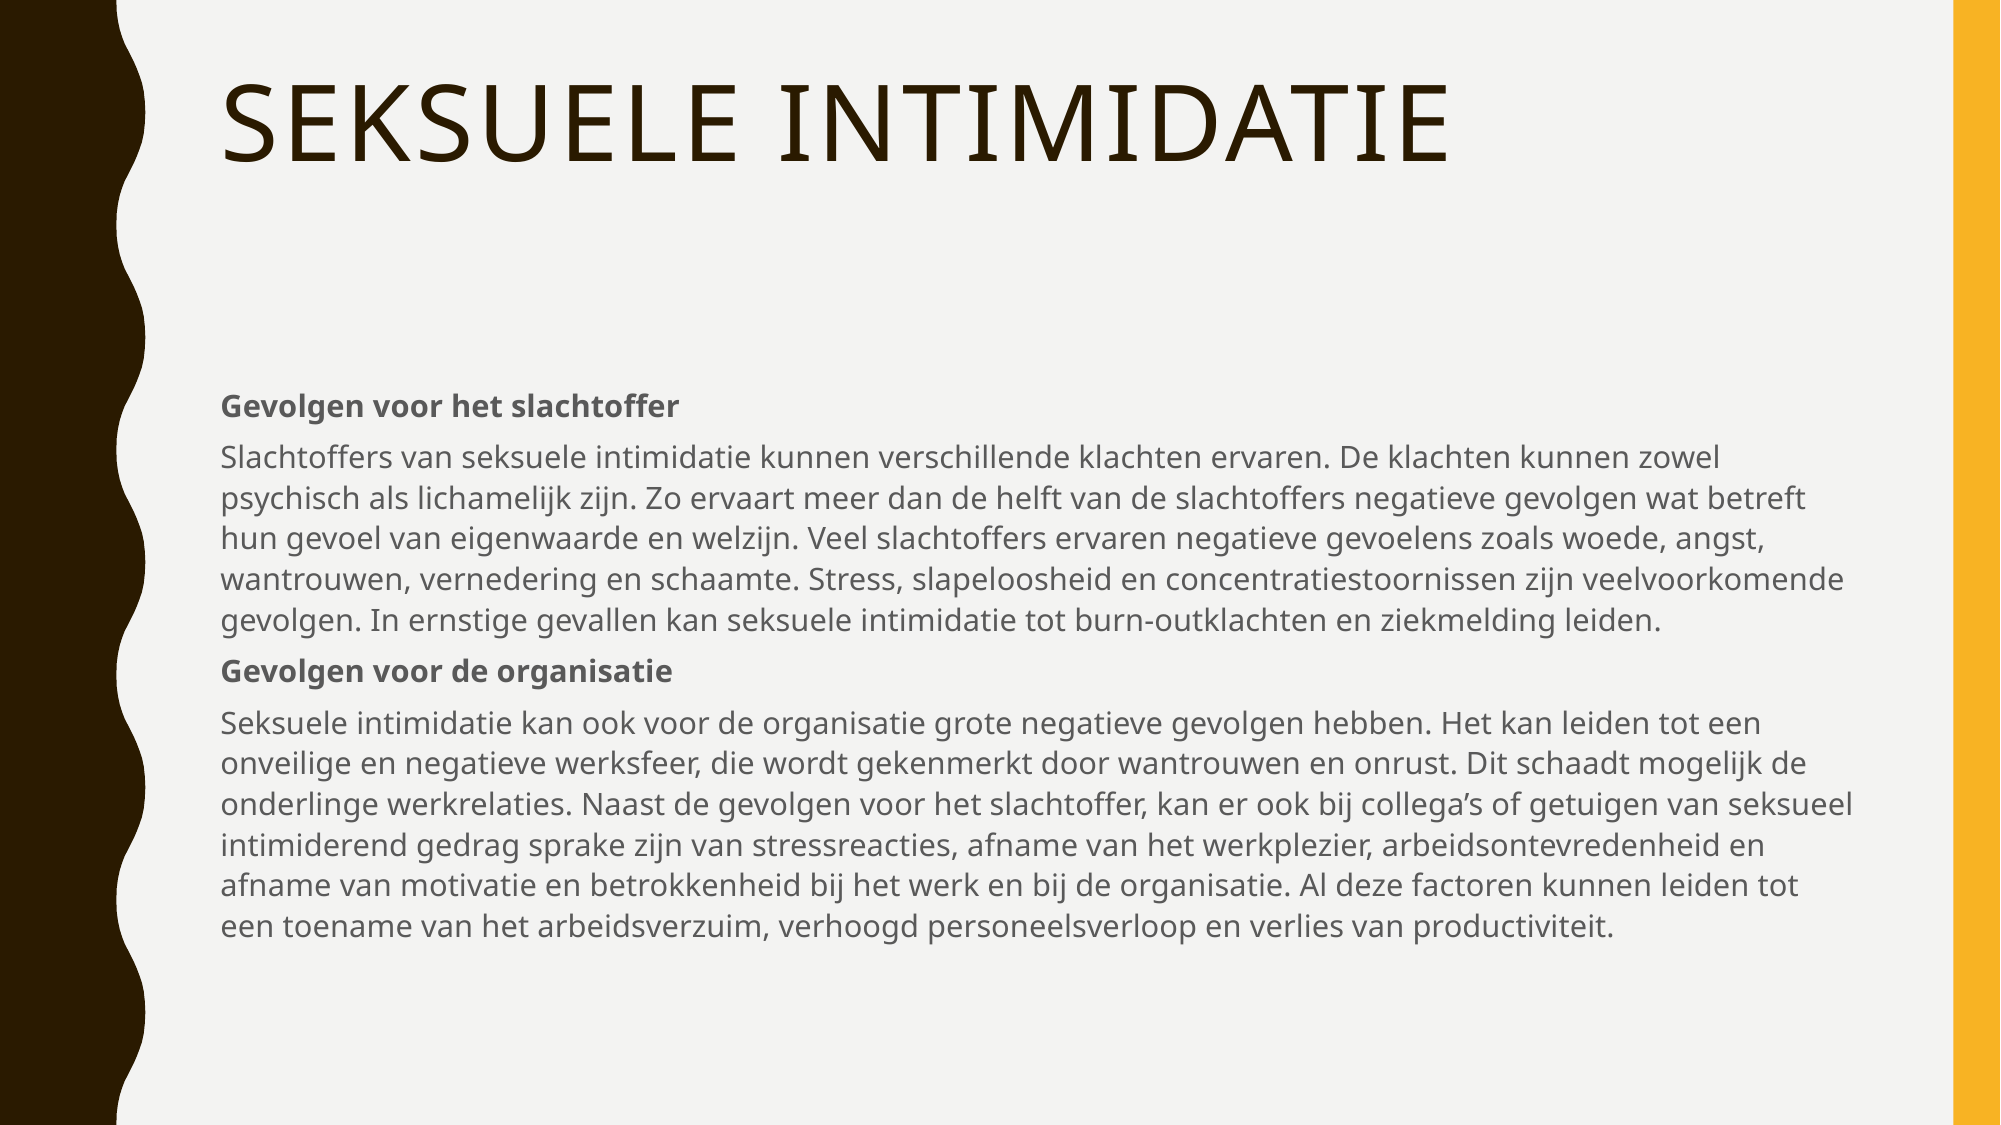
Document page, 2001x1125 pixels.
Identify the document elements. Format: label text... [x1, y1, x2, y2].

title Seksuele intimidatie [205, 62, 1875, 308]
list Gevolgen voor het slachtoffer Slachtoffers van seksuele intimidatie kunnen verschillende klachten ervaren. De klachten kunnen zowel psychisch als lichamelijk zijn. Zo ervaart meer dan de helft van de slachtoffers negatieve gevolgen wat betreft hun gevoel van eigenwaarde en welzijn. Veel slachtoffers ervaren negatieve gevoelens zoals woede, angst, wantrouwen, vernedering en schaamte. Stress, slapeloosheid en concentratiestoornissen zijn veelvoorkomende gevolgen. In ernstige gevallen kan seksuele intimidatie tot burn-outklachten en ziekmelding leiden. Gevolgen voor de organisatie Seksuele intimidatie kan ook voor de organisatie grote negatieve gevolgen hebben. Het kan leiden tot een onveilige en negatieve werksfeer, die wordt gekenmerkt door wantrouwen en onrust. Dit schaadt mogelijk de onderlinge werkrelaties. Naast de gevolgen voor het slachtoffer, kan er ook bij collega’s of getuigen van seksueel intimiderend gedrag sprake zijn van stressreacties, afname van het werkplezier, arbeidsontevredenheid en afname van motivatie en betrokkenheid bij het werk en bij de organisatie. Al deze factoren kunnen leiden tot een toename van het arbeidsverzuim, verhoogd personeelsverloop en verlies van productiviteit. [205, 375, 1875, 965]
